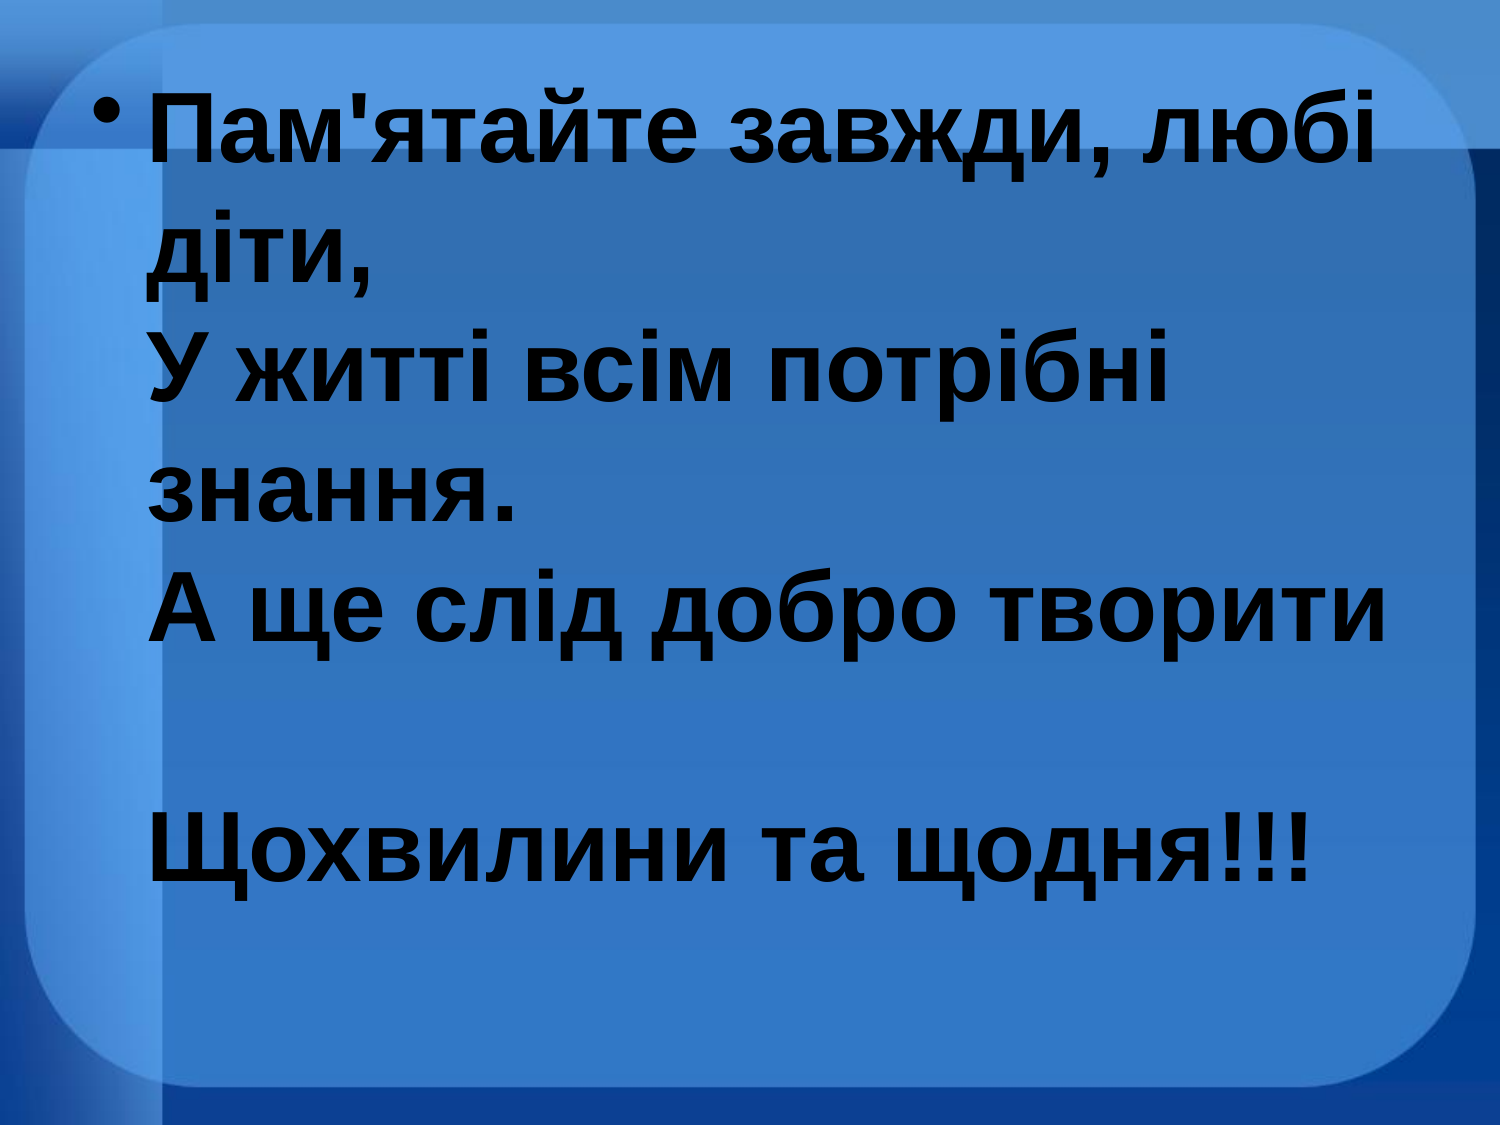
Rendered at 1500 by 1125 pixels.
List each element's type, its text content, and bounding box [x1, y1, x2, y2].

picture [0, 0, 1500, 1125]
list Пам'ятайте завжди, любі діти, У житті всім потрібні знання. А ще слід добро творити Щохвилини та щодня!!! [74, 54, 1426, 1006]
